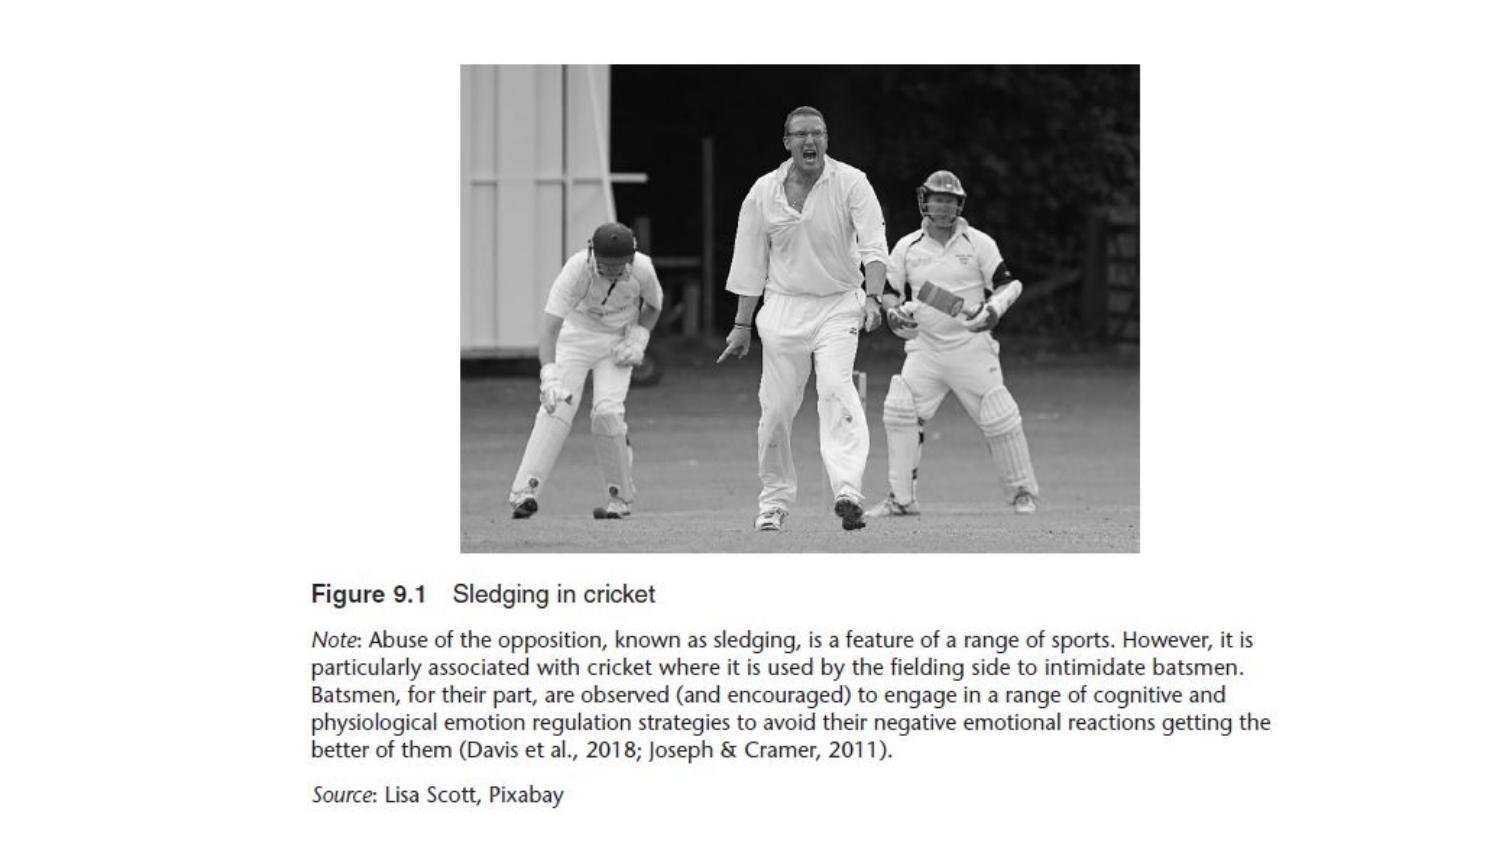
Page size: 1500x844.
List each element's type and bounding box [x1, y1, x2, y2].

list [284, 37, 1282, 817]
